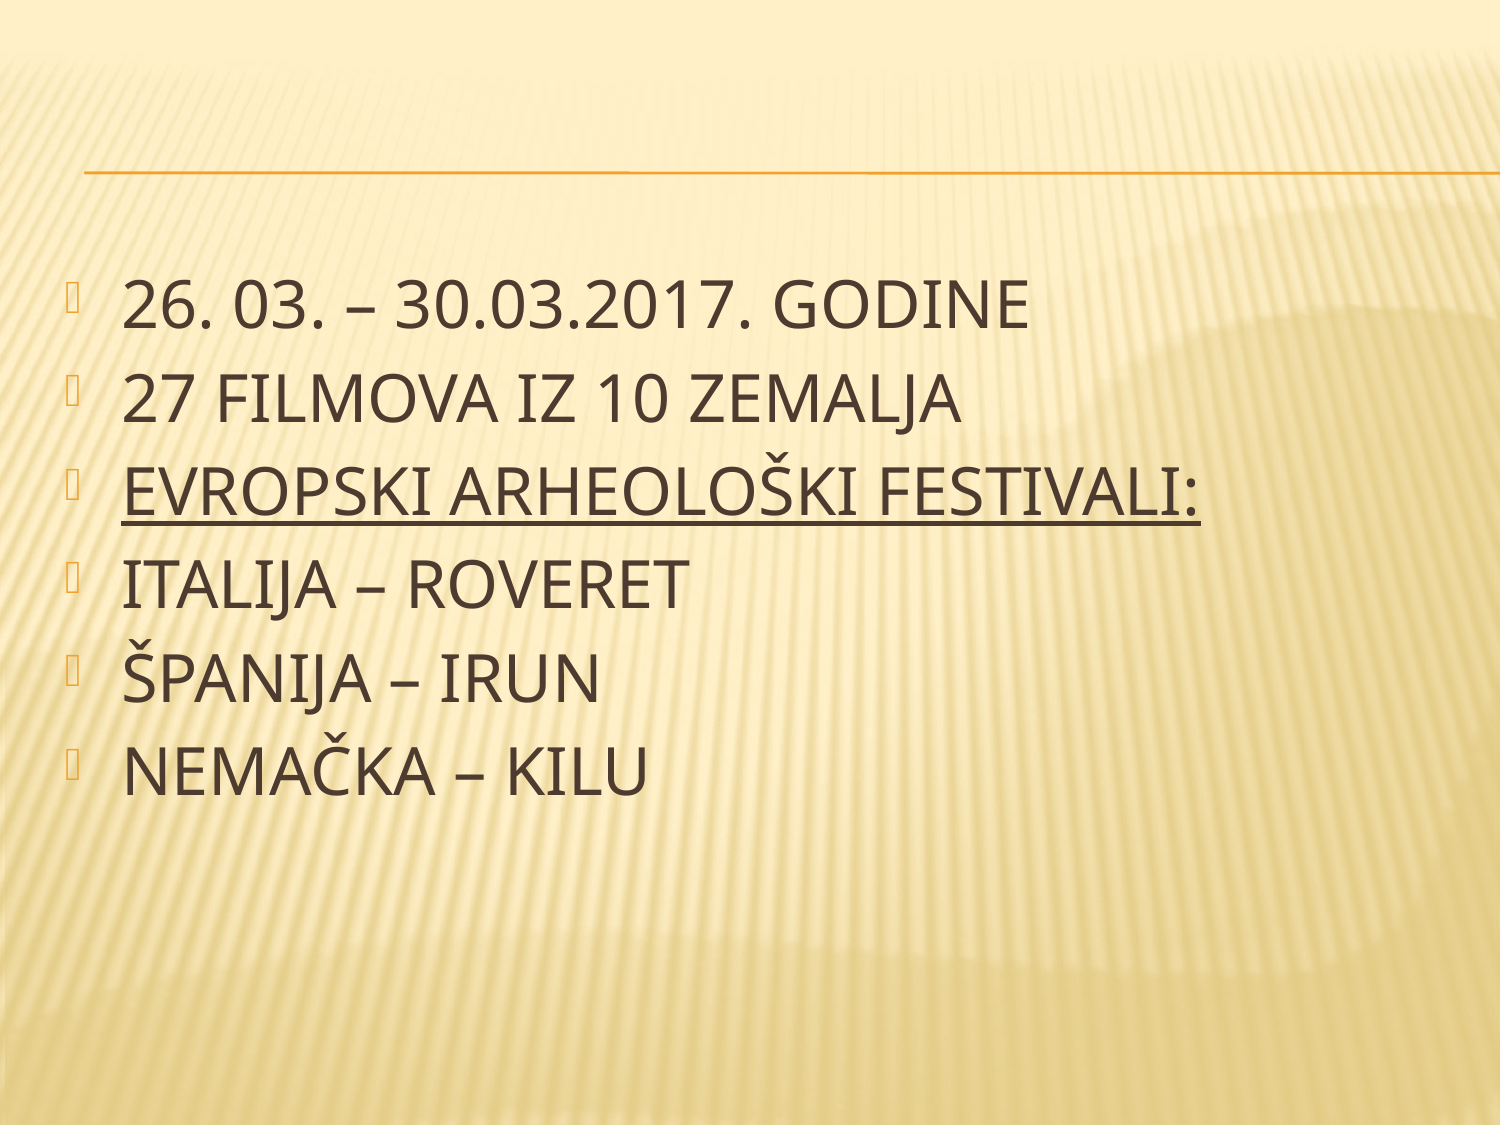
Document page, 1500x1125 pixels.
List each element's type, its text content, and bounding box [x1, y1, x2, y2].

list 26. 03. – 30.03.2017. GODINE 27 FILMOVA IZ 10 ZEMALJA EVROPSKI ARHEOLOŠKI FESTIVALI: ITALIJA – ROVERET ŠPANIJA – IRUN NEMAČKA – KILU [50, 254, 1475, 998]
